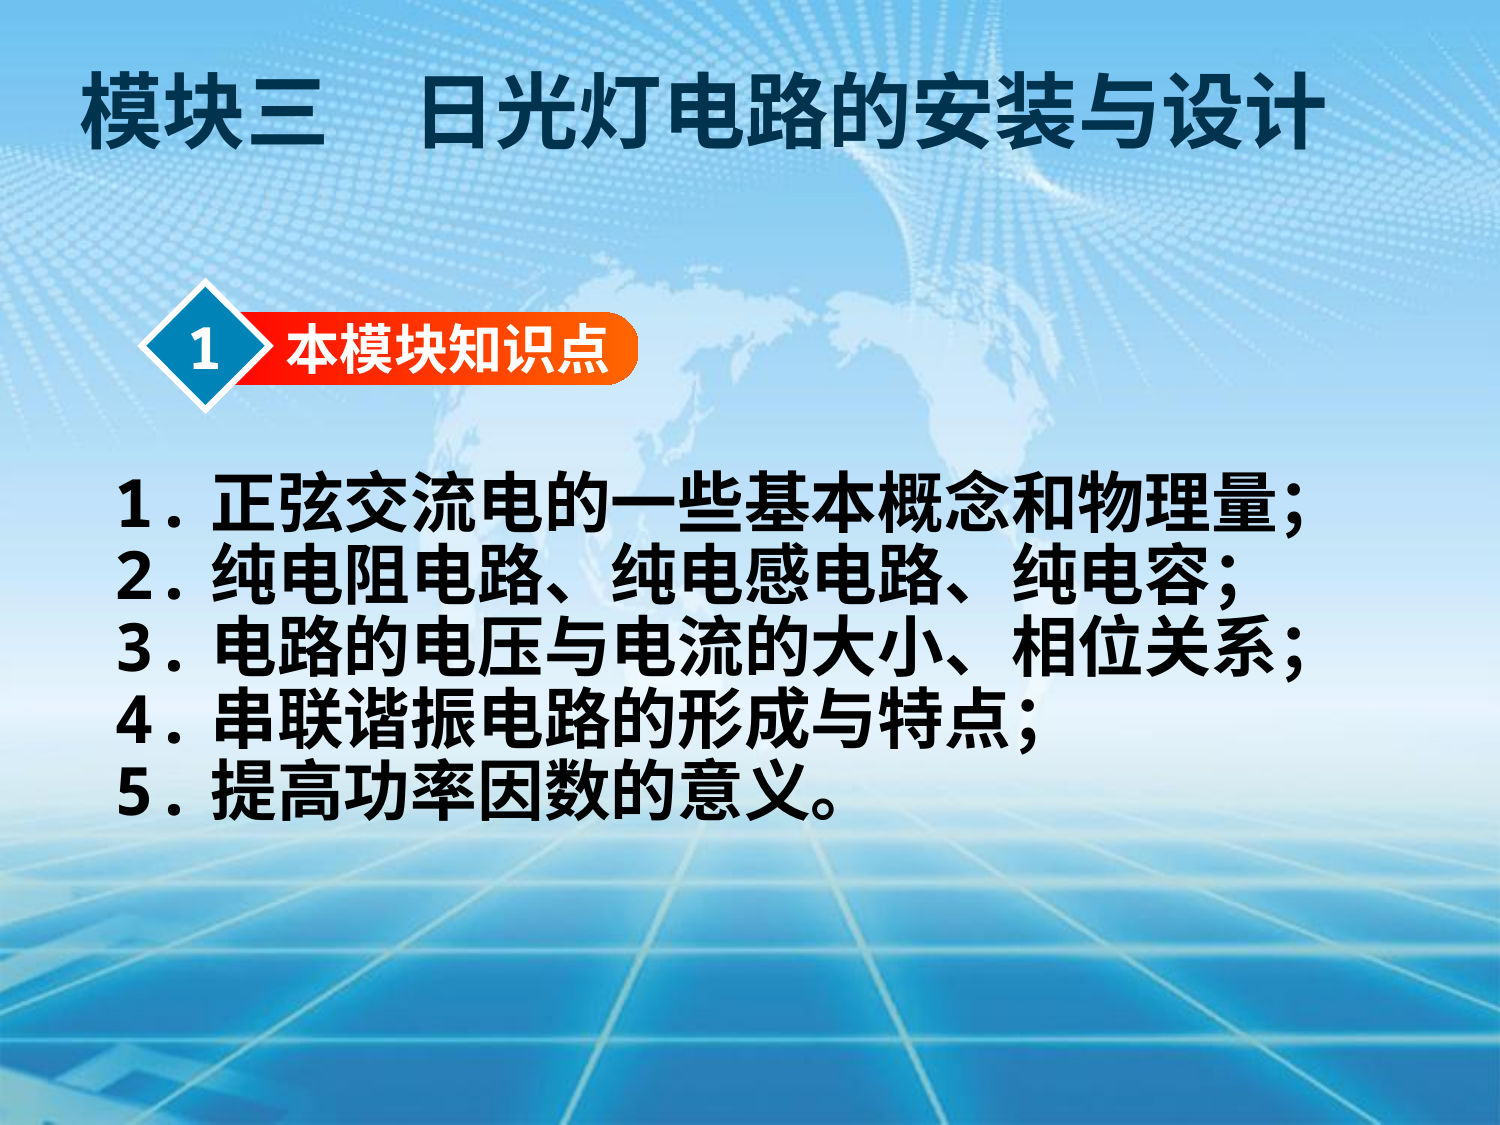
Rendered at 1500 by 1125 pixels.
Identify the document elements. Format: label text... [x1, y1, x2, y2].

text_box [633, 328, 639, 370]
text_box 本模块知识点 [271, 307, 633, 388]
picture [0, 0, 1500, 1125]
text_box 1 [141, 282, 270, 410]
text_box 1.正弦交流电的一些基本概念和物理量； 2.纯电阻电路、纯电感电路、纯电容； 3.电路的电压与电流的大小、相位关系； 4.串联谐振电路的形成与特点； 5.提高功率因数的意义。 [99, 462, 1417, 838]
text_box [233, 312, 271, 385]
text_box 模块三 日光灯电路的安装与设计 [14, 15, 1394, 204]
